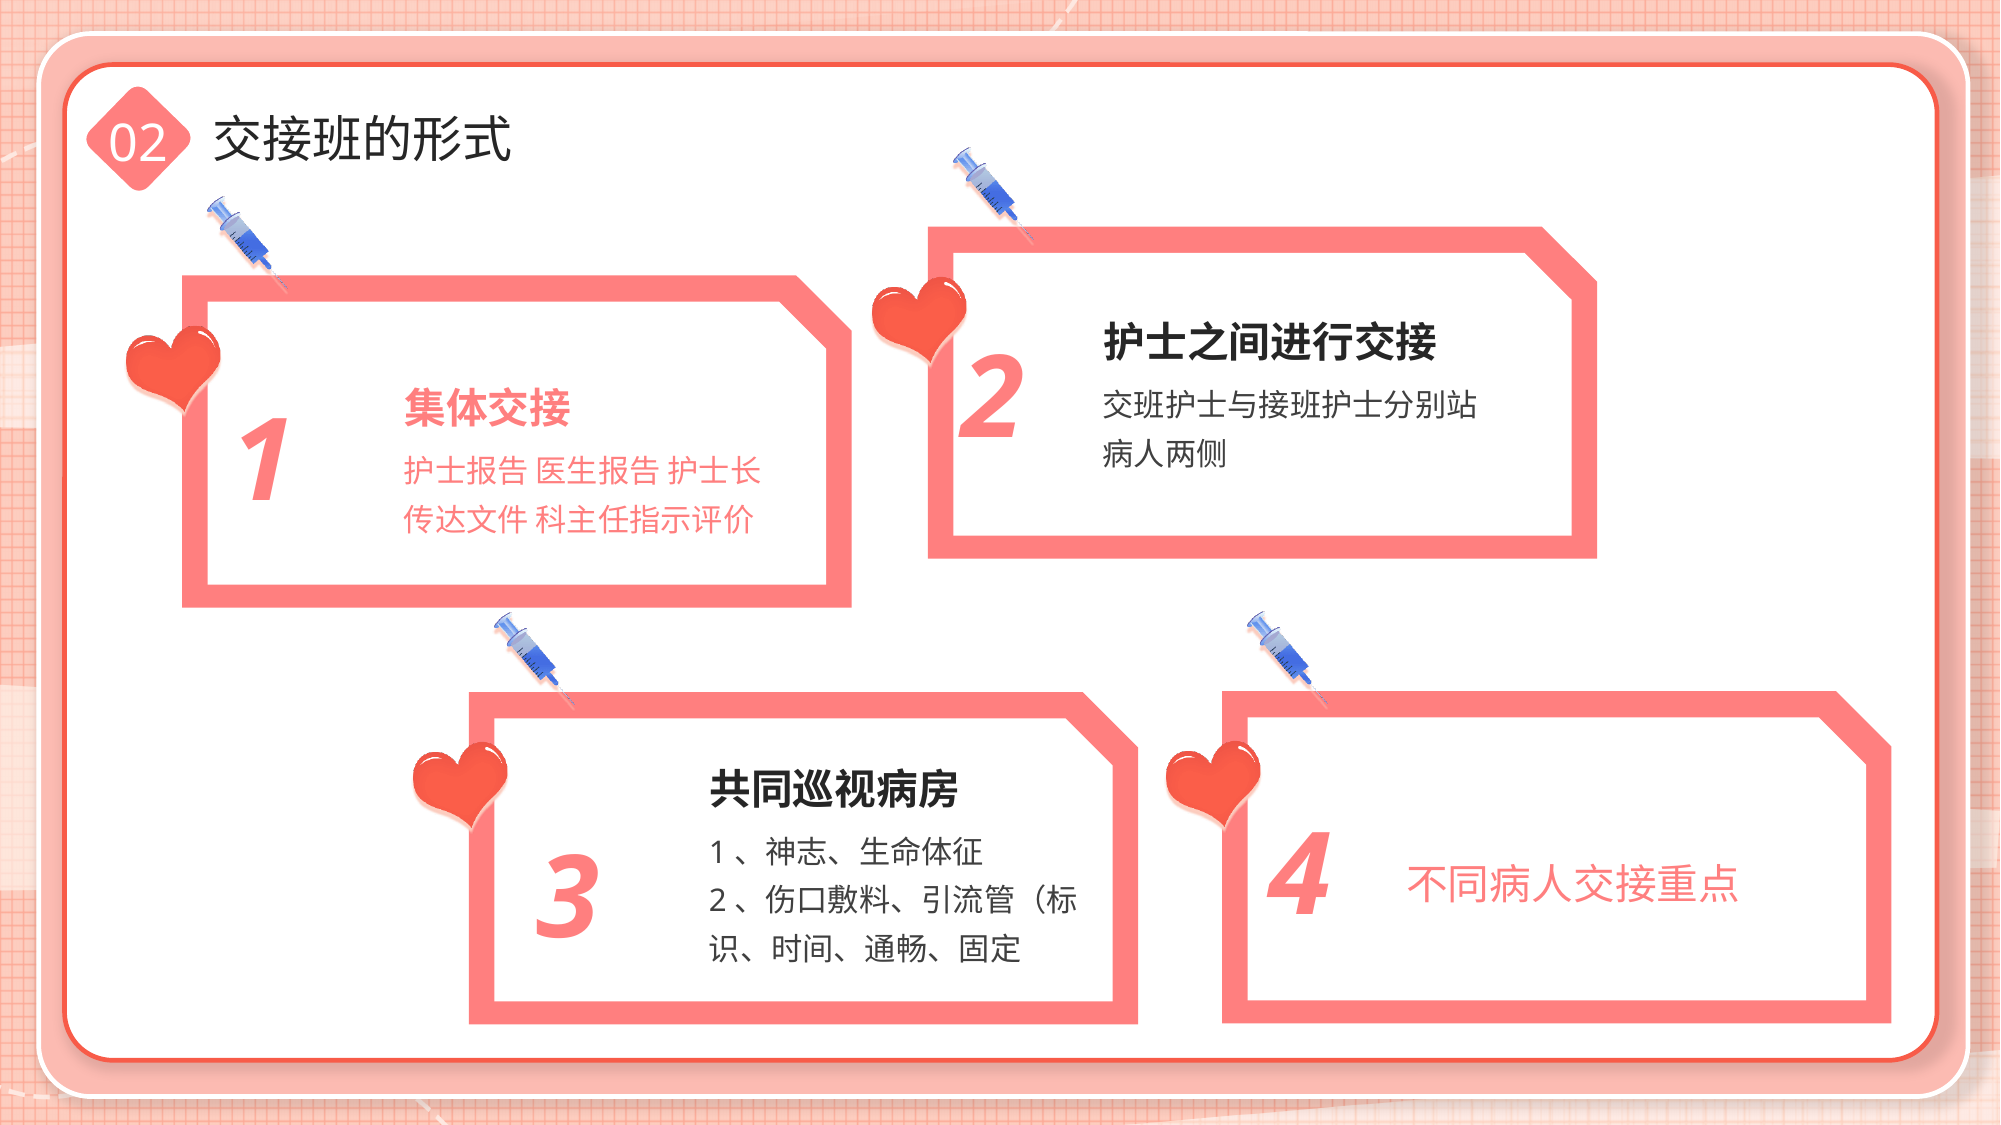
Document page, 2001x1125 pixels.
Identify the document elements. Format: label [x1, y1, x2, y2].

text_box [468, 692, 1139, 1025]
text_box [94, 96, 622, 181]
picture [0, 0, 2000, 1125]
text_box [927, 226, 1598, 559]
text_box [182, 275, 852, 608]
text_box [1222, 691, 1892, 1024]
